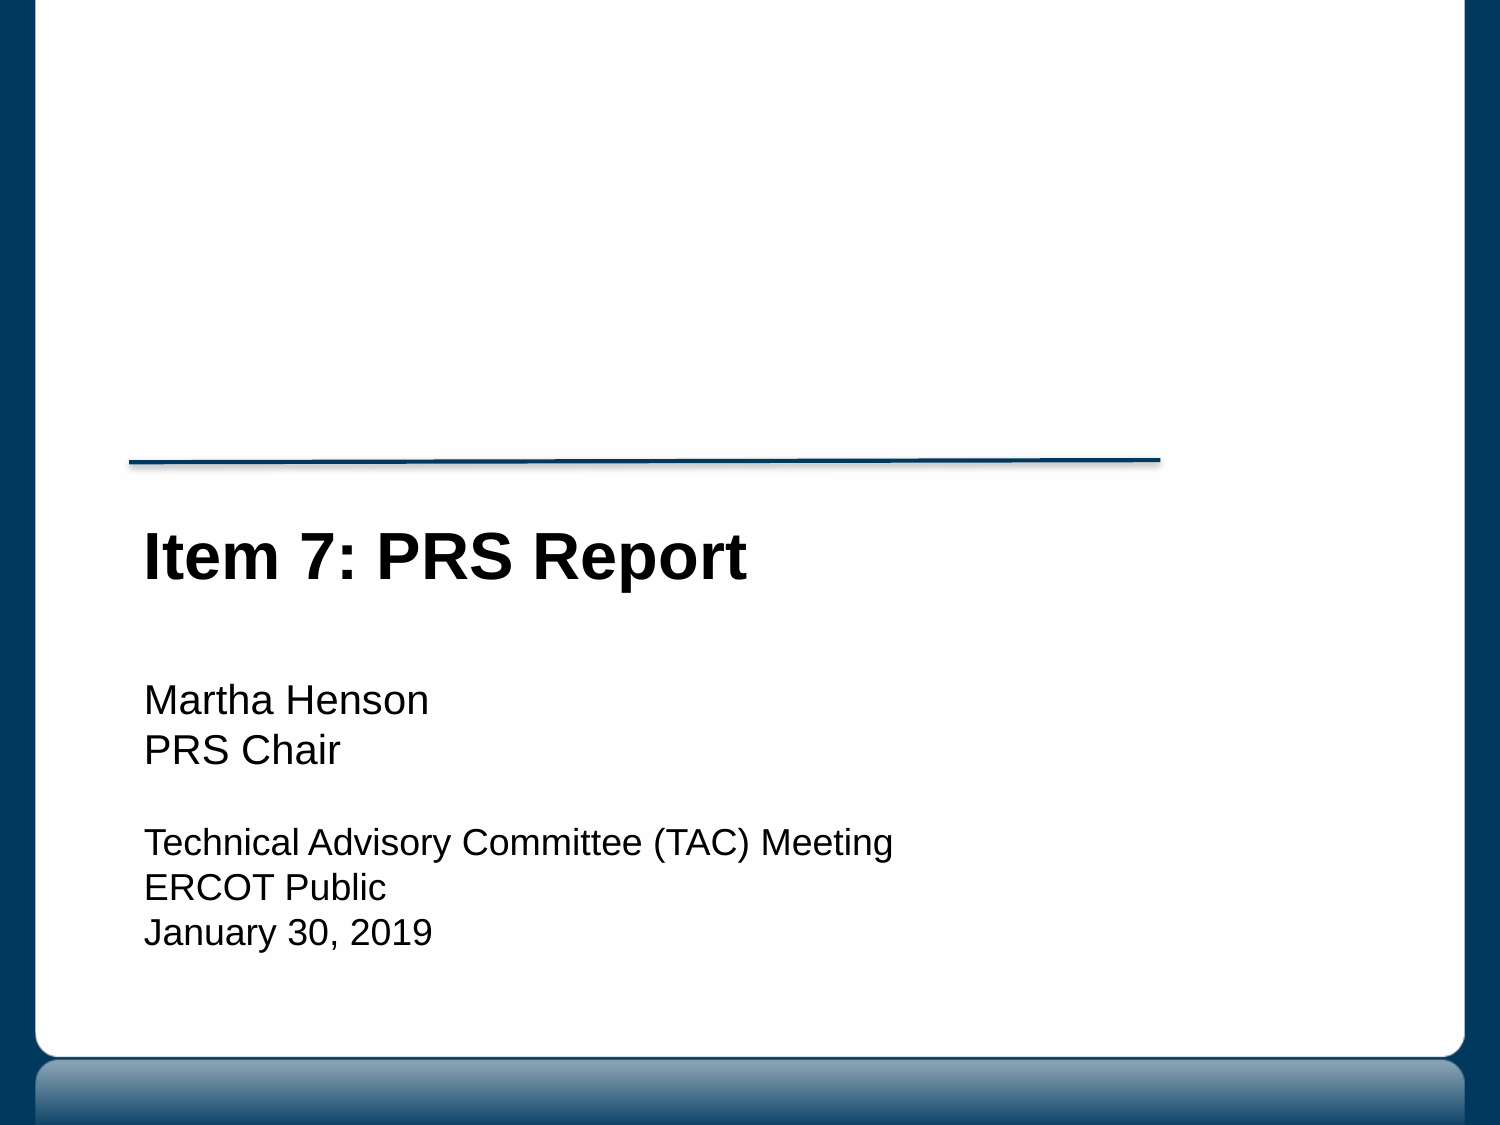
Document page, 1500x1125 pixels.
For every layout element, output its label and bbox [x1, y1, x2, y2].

picture [35, 0, 1465, 1125]
text_box [128, 459, 1367, 931]
